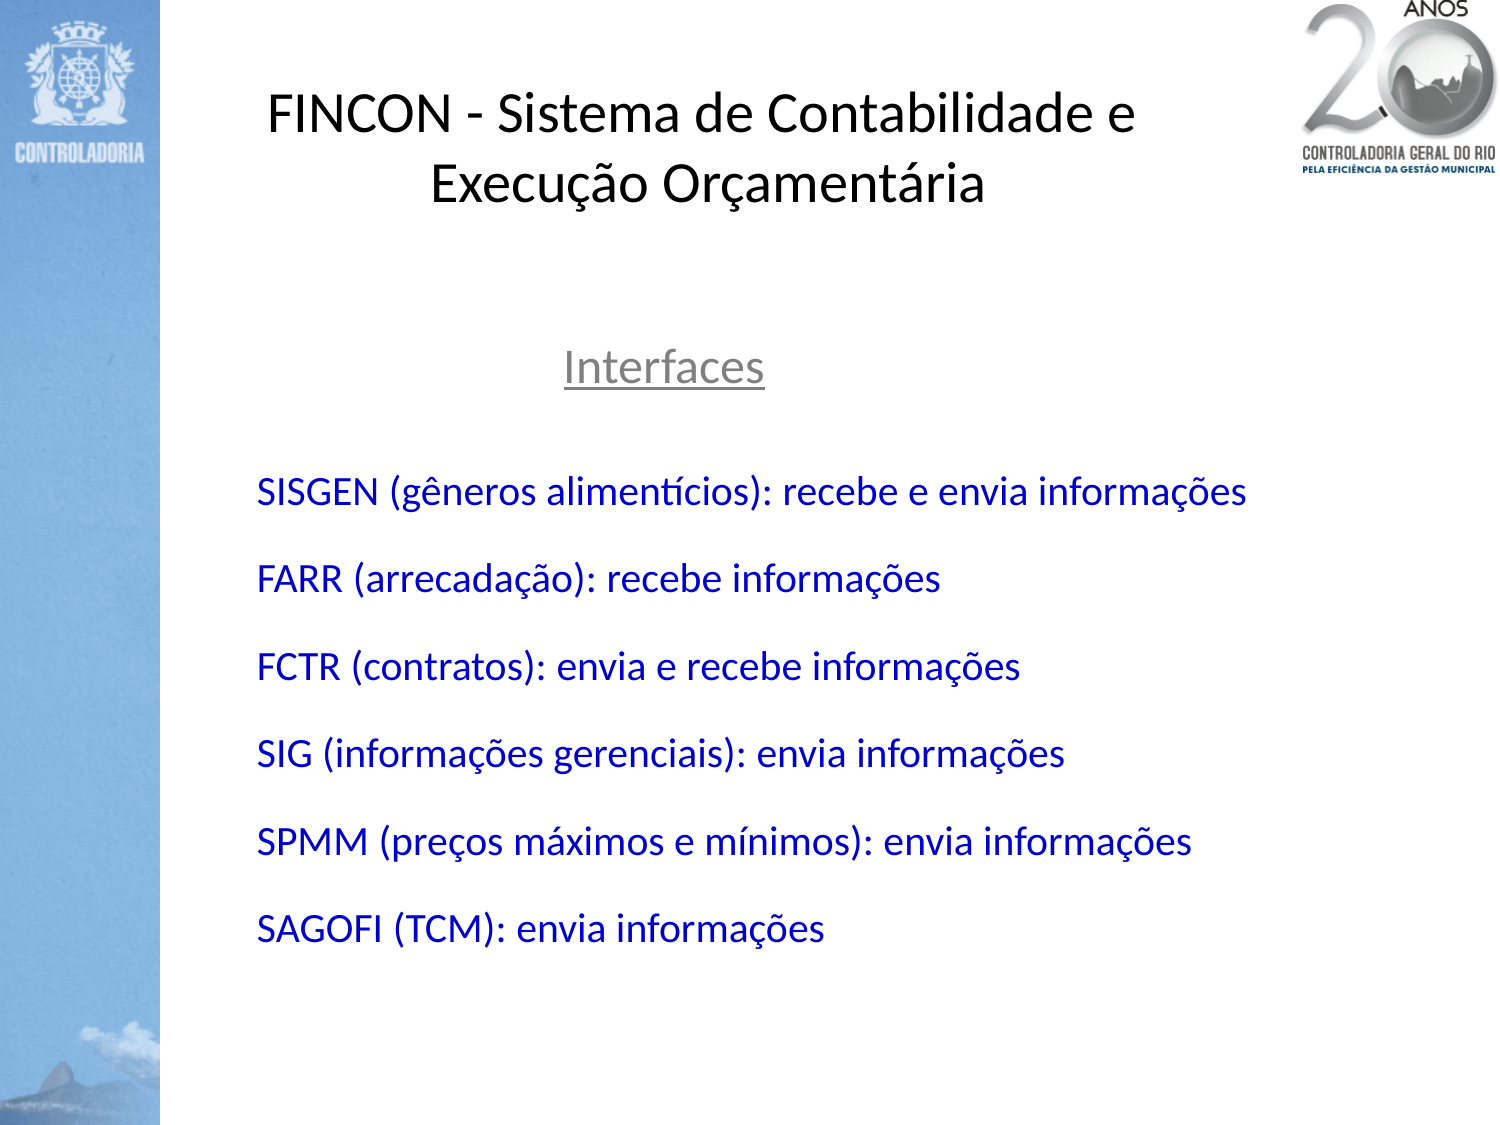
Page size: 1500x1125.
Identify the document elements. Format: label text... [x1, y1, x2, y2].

text_box Interfaces [549, 326, 869, 401]
text_box FINCON - Sistema de Contabilidade e Execução Orçamentária [194, 66, 1223, 221]
text_box SISGEN (gêneros alimentícios): recebe e envia informações FARR (arrecadação): recebe informações FCTR (contratos): envia e recebe informações SIG (informações gerenciais): envia informações SPMM (preços máximos e mínimos): envia informações SAGOFI (TCM): envia informações [242, 456, 1317, 959]
picture [0, 0, 160, 1125]
picture [1299, 0, 1500, 173]
